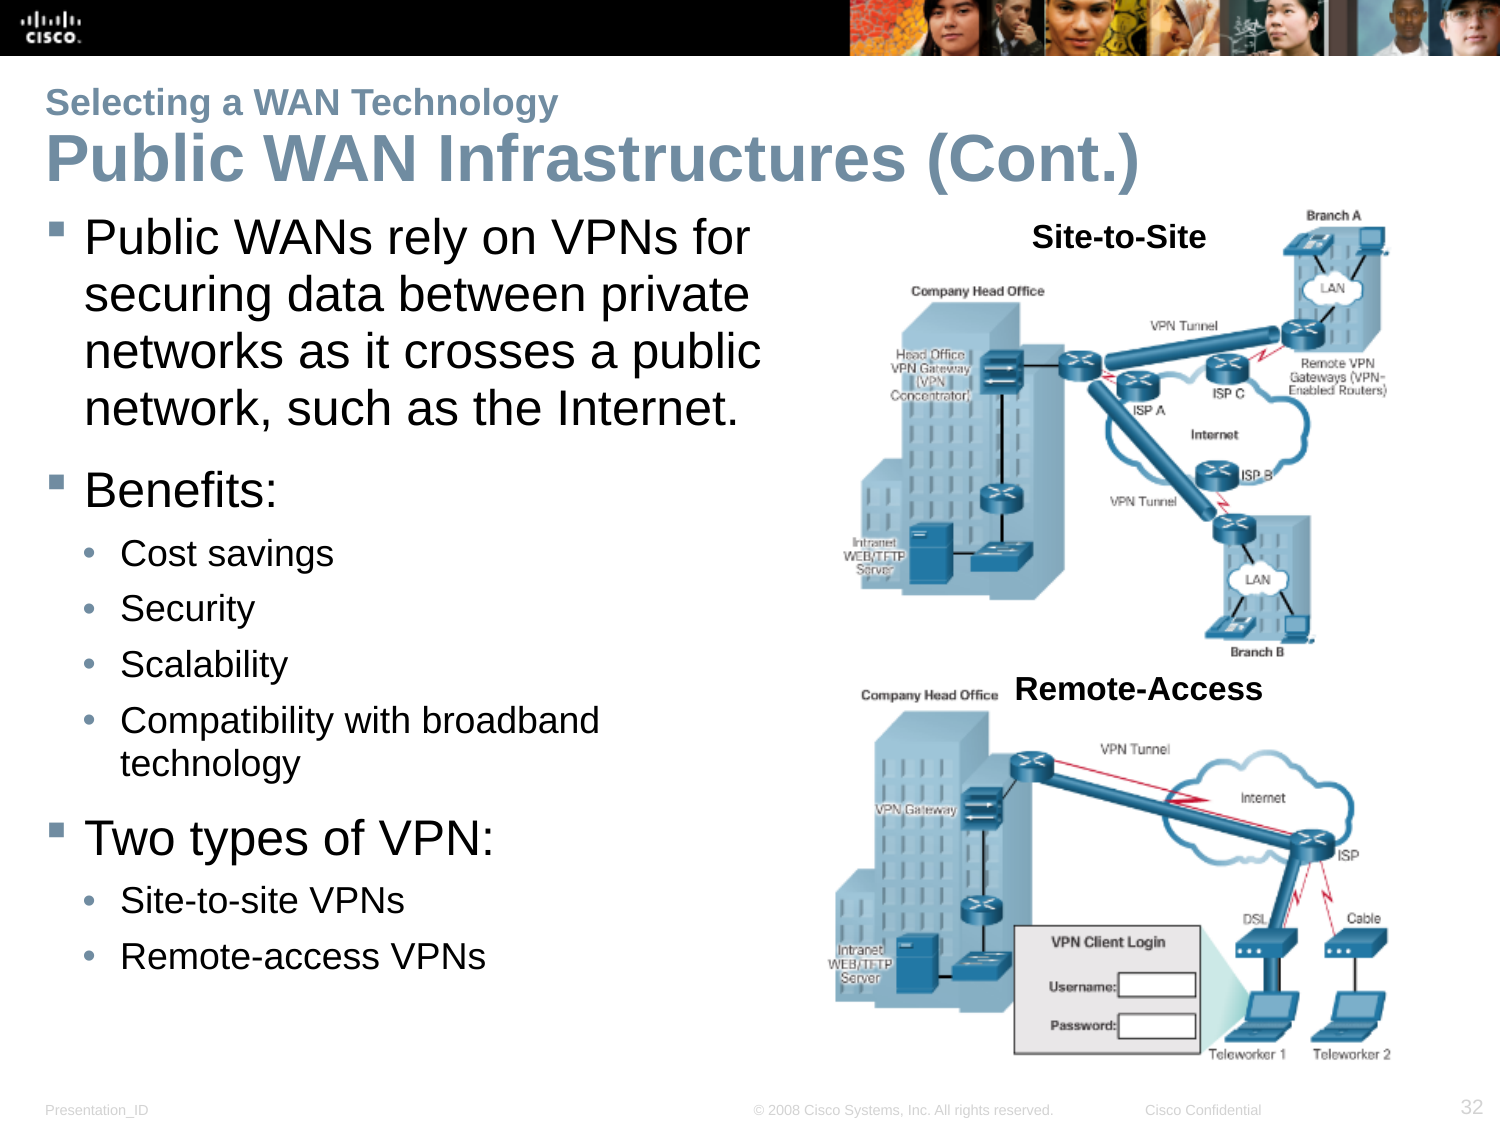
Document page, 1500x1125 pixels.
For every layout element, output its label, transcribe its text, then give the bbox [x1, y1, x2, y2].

title Selecting a WAN Technology Public WAN Infrastructures (Cont.) [31, 64, 1471, 203]
picture [817, 684, 1407, 1071]
list Public WANs rely on VPNs for securing data between private networks as it crosses a public network, such as the Internet. Benefits: Cost savings Security Scalability Compatibility with broadband technology Two types of VPN: Site-to-site VPNs Remote-access VPNs [31, 202, 814, 1027]
picture [0, 0, 1500, 56]
text_box Remote-Access [999, 673, 1279, 682]
picture [839, 202, 1398, 664]
